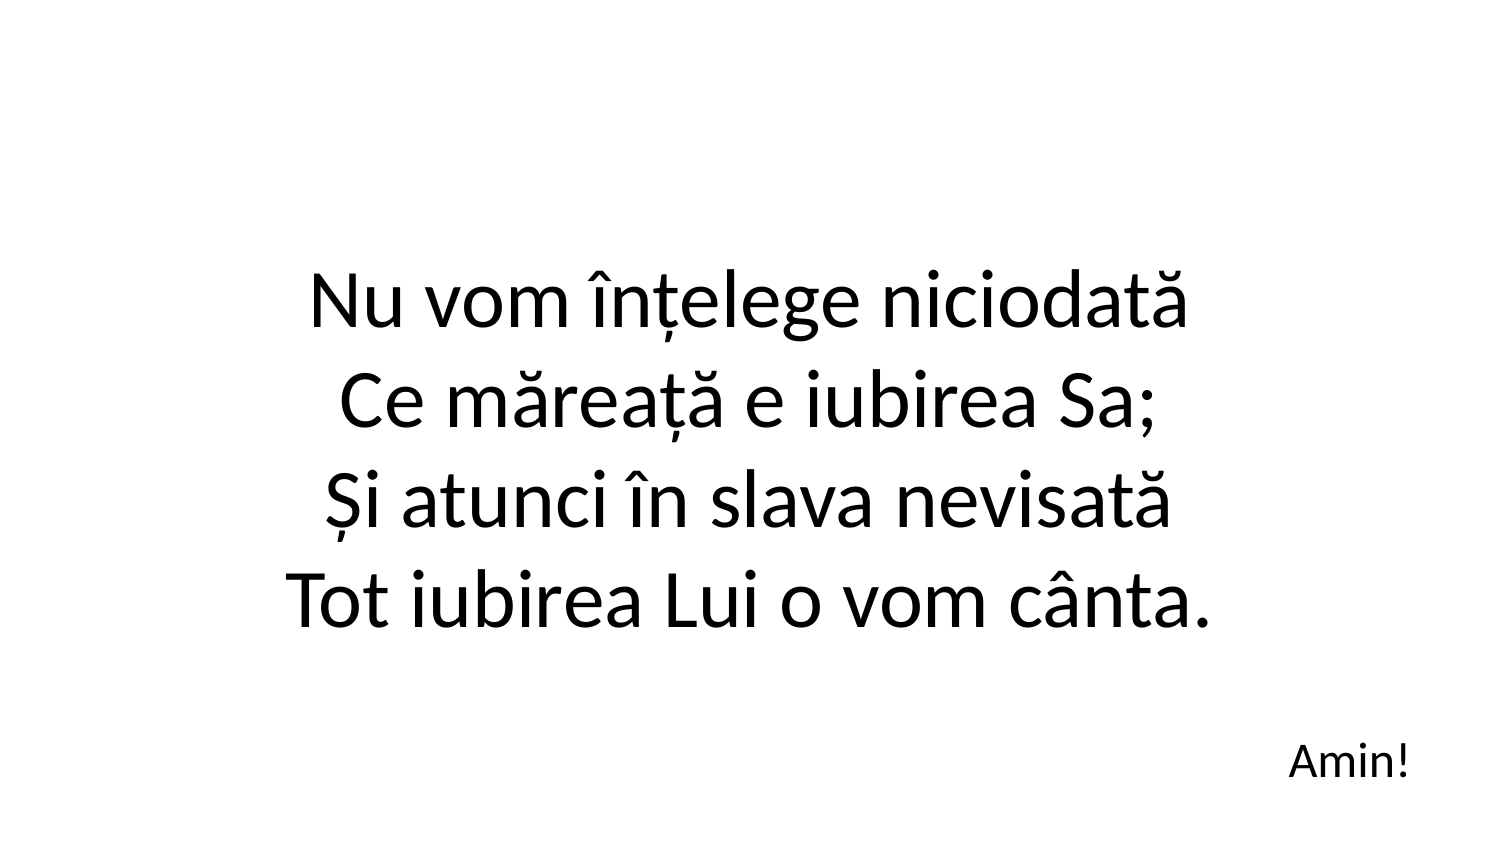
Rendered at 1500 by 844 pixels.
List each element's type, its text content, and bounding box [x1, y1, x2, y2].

text_box Nu vom înțelege niciodată Ce măreață e iubirea Sa; Și atunci în slava nevisată Tot iubirea Lui o vom cânta. [270, 192, 1229, 652]
text_box Amin! [1273, 674, 1427, 795]
